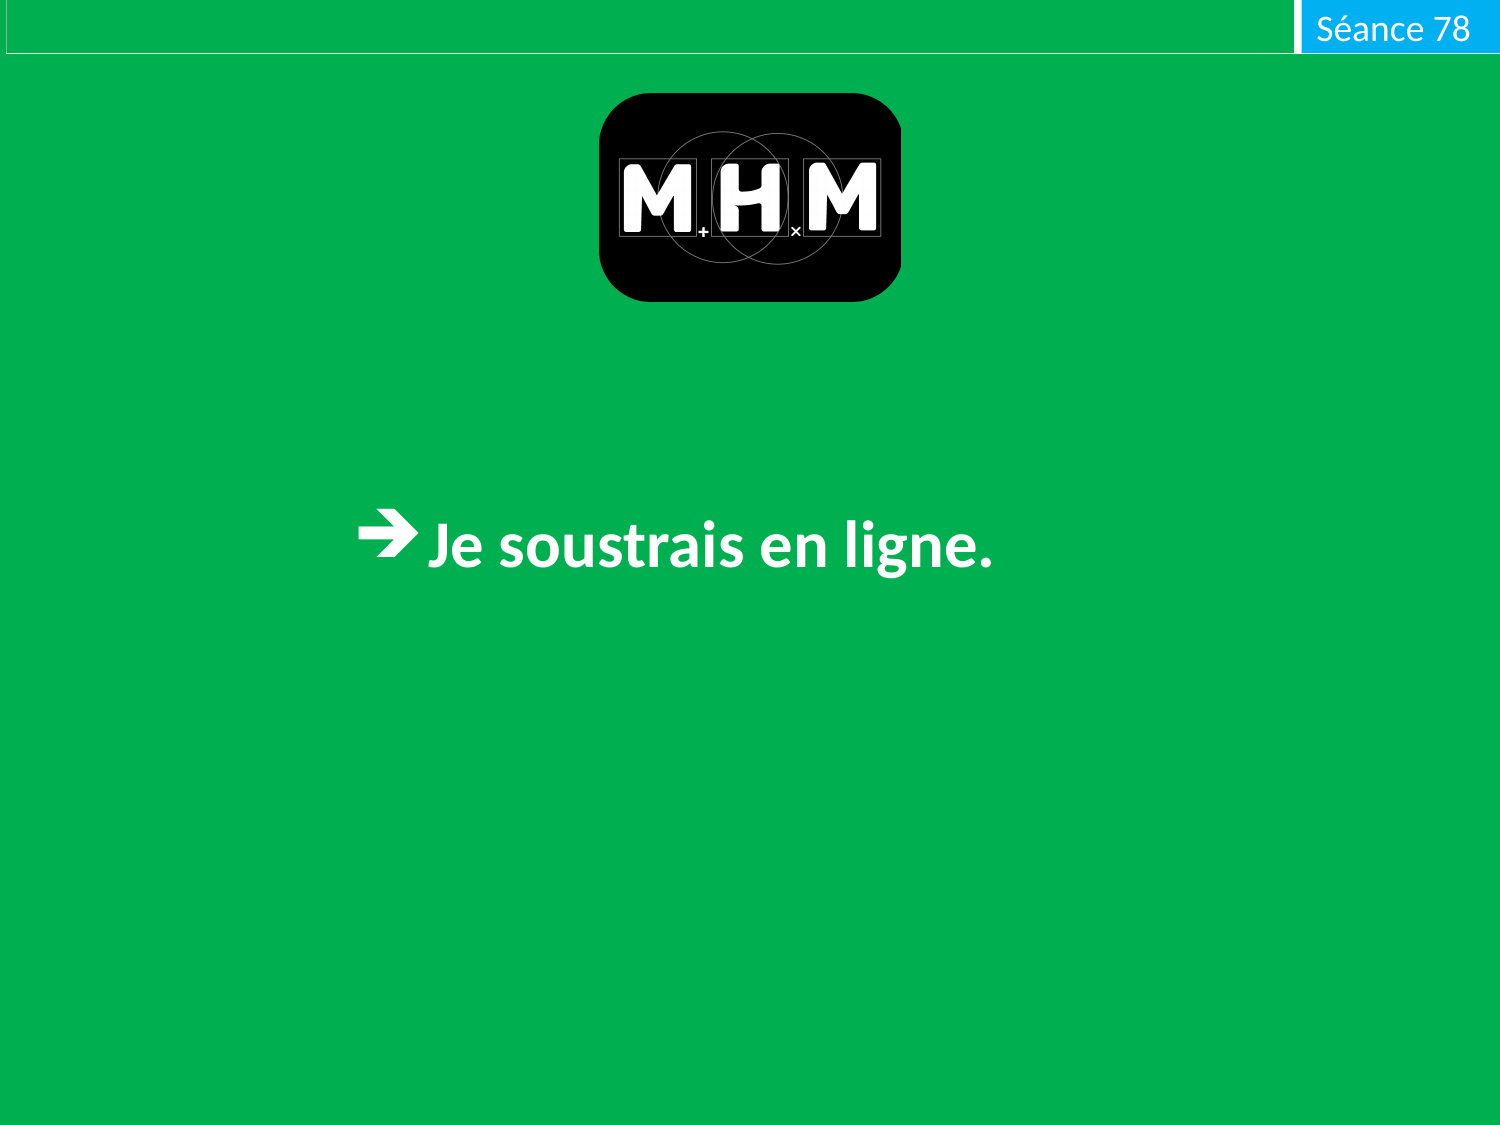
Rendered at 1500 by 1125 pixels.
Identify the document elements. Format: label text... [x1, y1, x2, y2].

text_box Je soustrais en ligne. [338, 493, 1162, 589]
picture [599, 93, 901, 302]
text_box [0, 53, 1500, 1125]
